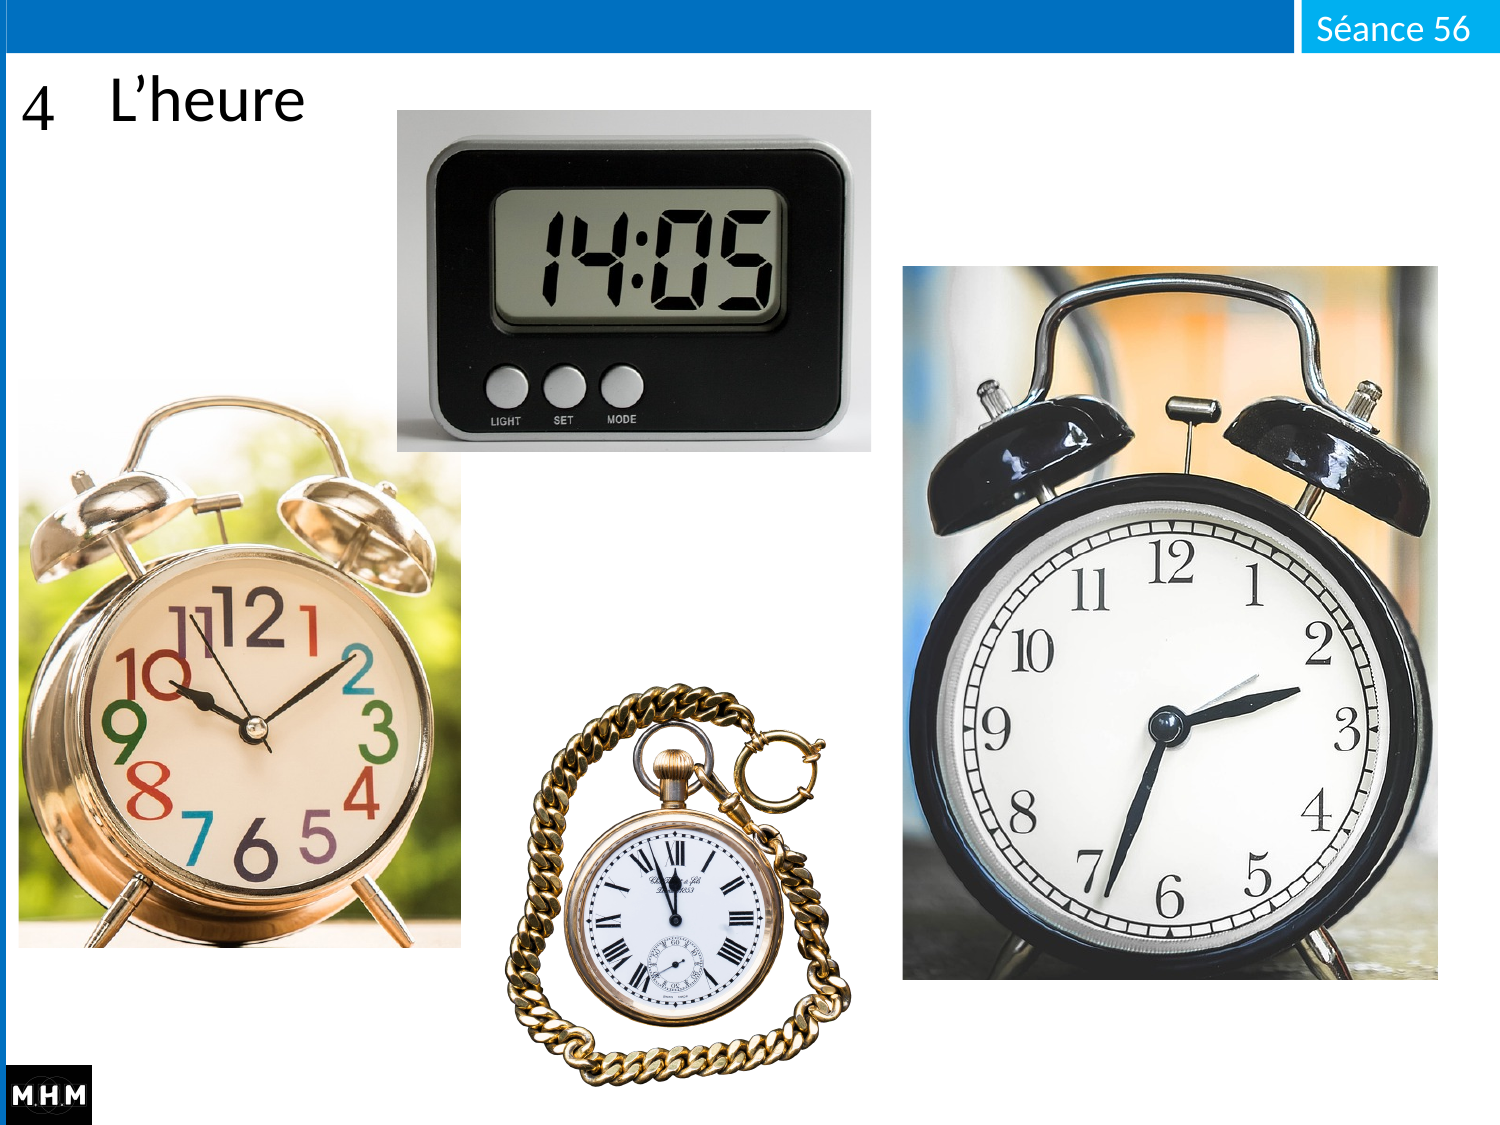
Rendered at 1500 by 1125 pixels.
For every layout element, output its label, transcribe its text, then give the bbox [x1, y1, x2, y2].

picture [18, 110, 872, 948]
picture [902, 266, 1438, 980]
title L’heure [94, 57, 1389, 144]
picture [467, 663, 889, 1105]
picture [6, 1065, 92, 1125]
